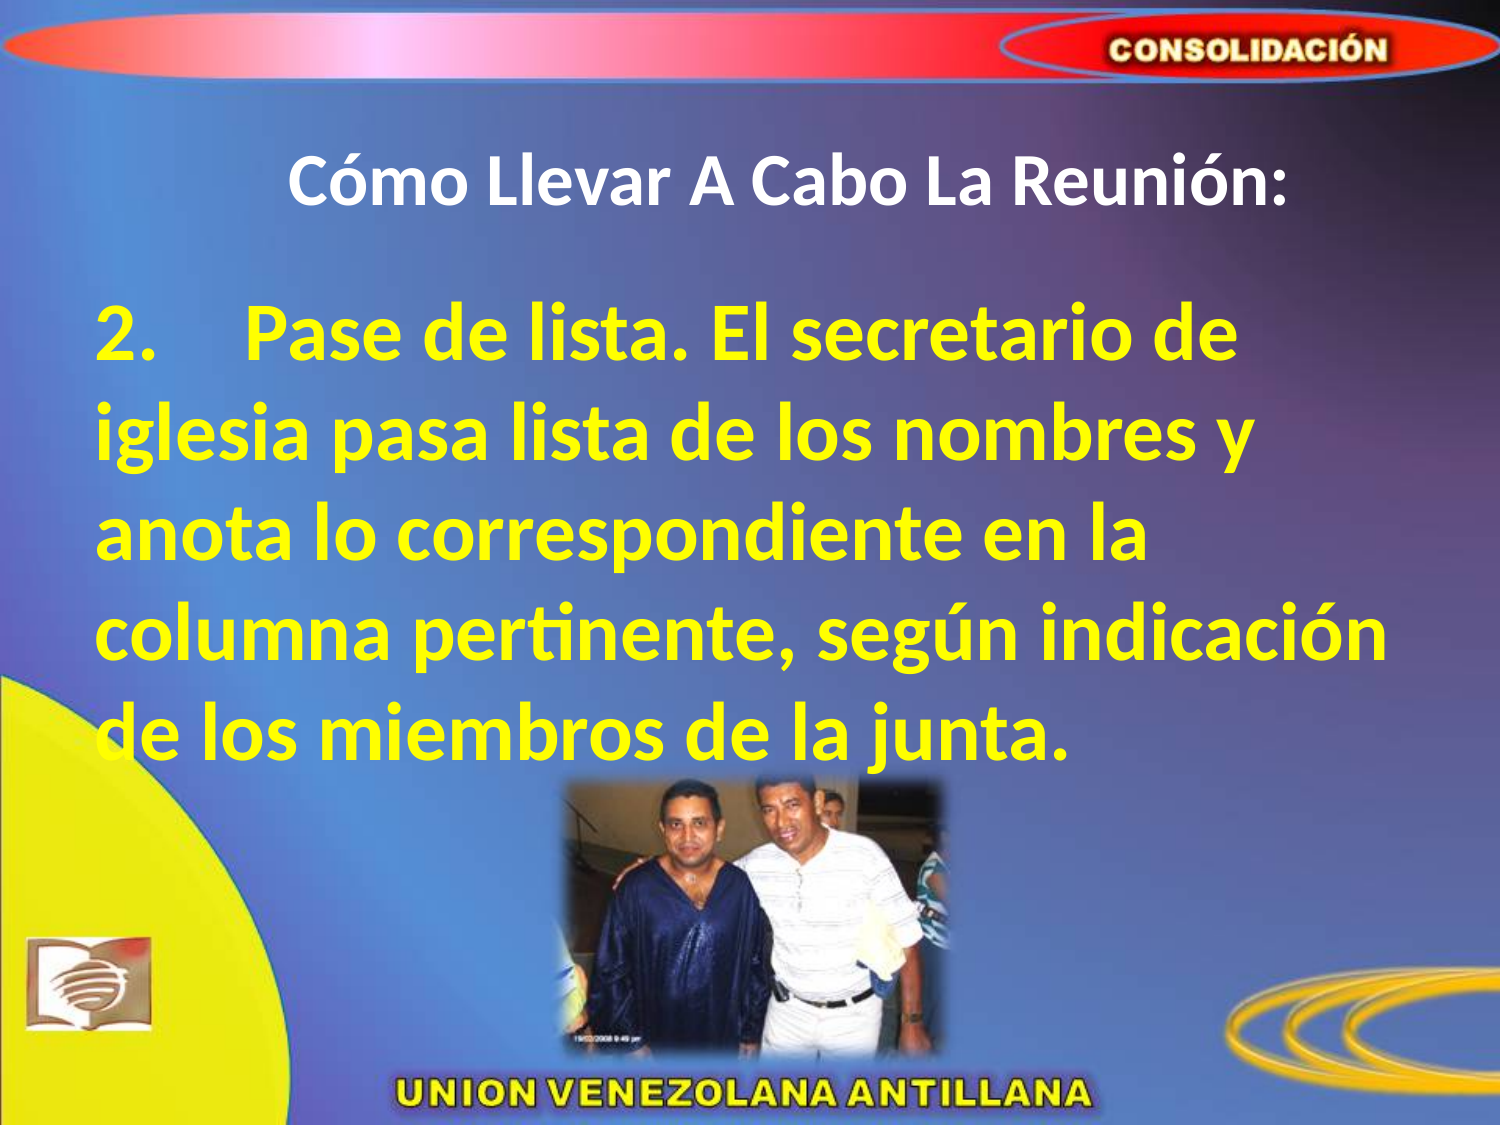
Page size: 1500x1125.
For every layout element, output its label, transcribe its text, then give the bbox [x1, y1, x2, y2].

title Cómo Llevar A Cabo La Reunión: [0, 82, 1489, 270]
picture [0, 0, 1500, 1125]
list 2. Pase de lista. El secretario de iglesia pasa lista de los nombres y anota lo correspondiente en la columna pertinente, según indicación de los miembros de la junta. [23, 270, 1465, 1012]
